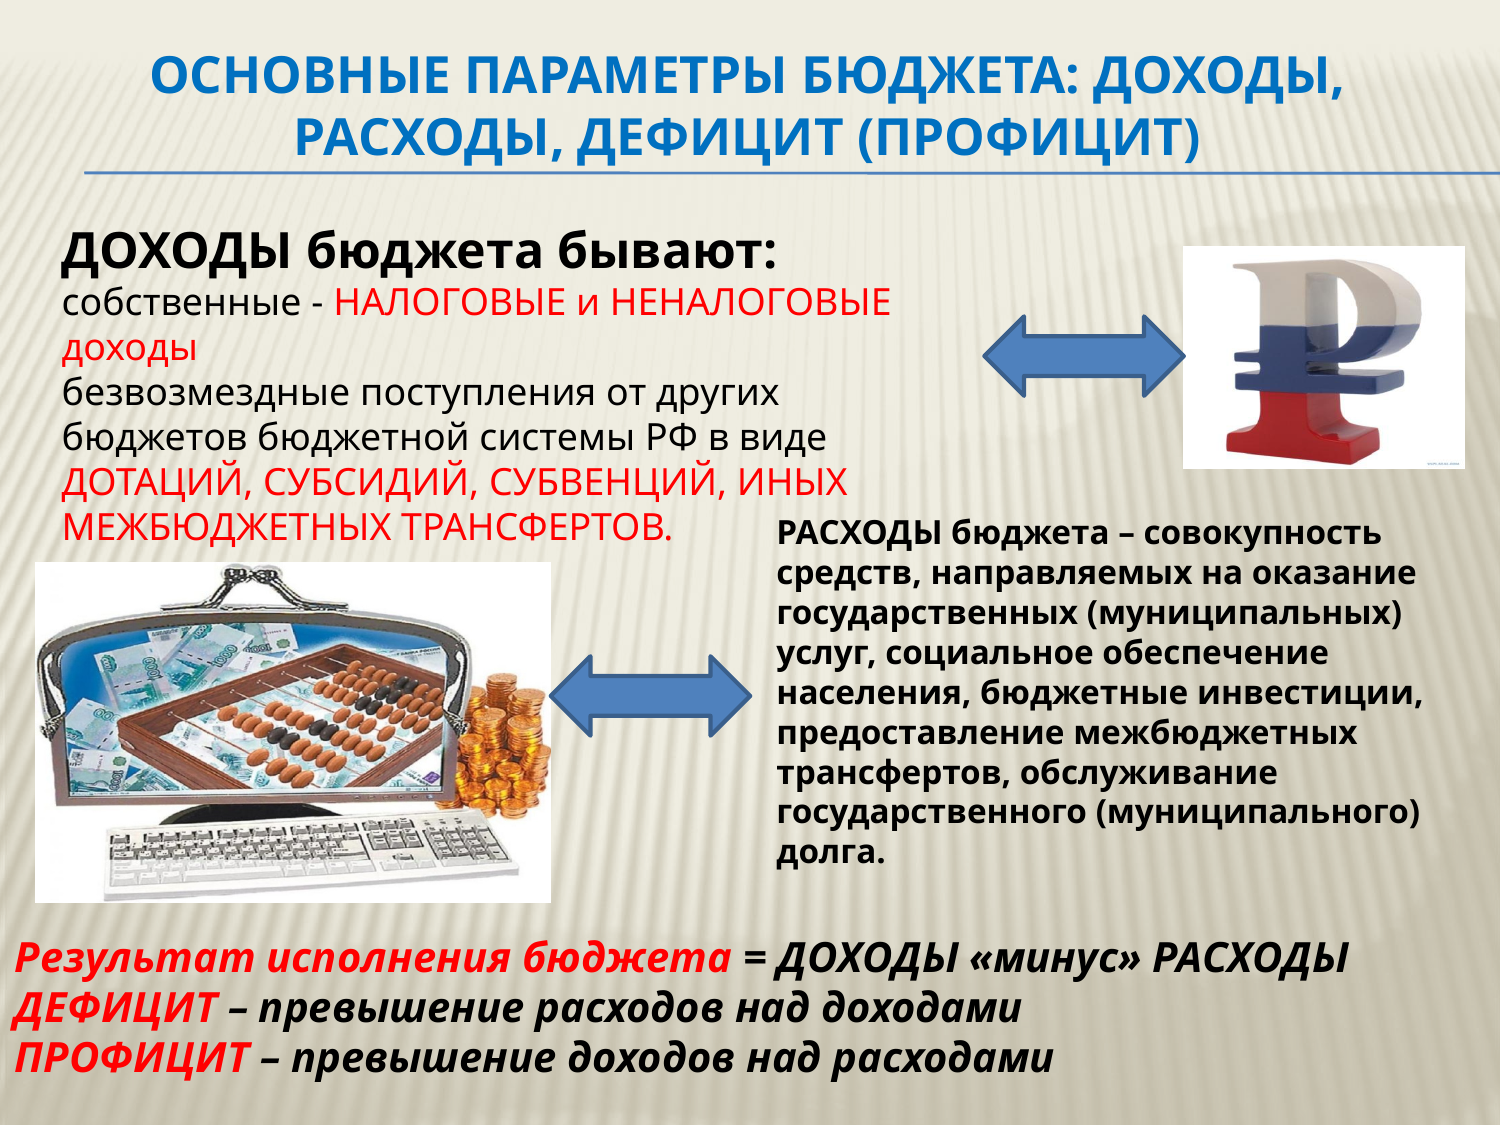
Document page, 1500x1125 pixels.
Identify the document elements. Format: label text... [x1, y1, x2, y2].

text_box [561, 654, 753, 738]
picture [1183, 245, 1466, 469]
picture [34, 562, 552, 903]
text_box РАСХОДЫ бюджета – совокупность средств, направляемых на оказание государственных (муниципальных) услуг, социальное обеспечение населения, бюджетные инвестиции, предоставление межбюджетных трансфертов, обслуживание государственного (муниципального) долга. [761, 503, 1500, 878]
text_box [982, 314, 1173, 398]
text_box ДОХОДЫ бюджета бывают: собственные - НАЛОГОВЫЕ и НЕНАЛОГОВЫЕ доходы безвозмездные поступления от других бюджетов бюджетной системы РФ в виде ДОТАЦИЙ, СУБСИДИЙ, СУБВЕНЦИЙ, ИНЫХ МЕЖБЮДЖЕТНЫХ ТРАНСФЕРТОВ. [46, 210, 973, 556]
text_box Результат исполнения бюджета = ДОХОДЫ «минус» РАСХОДЫ ДЕФИЦИТ – превышение расходов над доходами ПРОФИЦИТ – превышение доходов над расходами [0, 878, 1500, 1089]
title ОСНОВНЫЕ ПАРАМЕТРЫ БЮДЖЕТА: ДОХОДЫ, РАСХОДЫ, ДЕФИЦИТ (ПРОФИЦИТ) [35, 35, 1461, 174]
